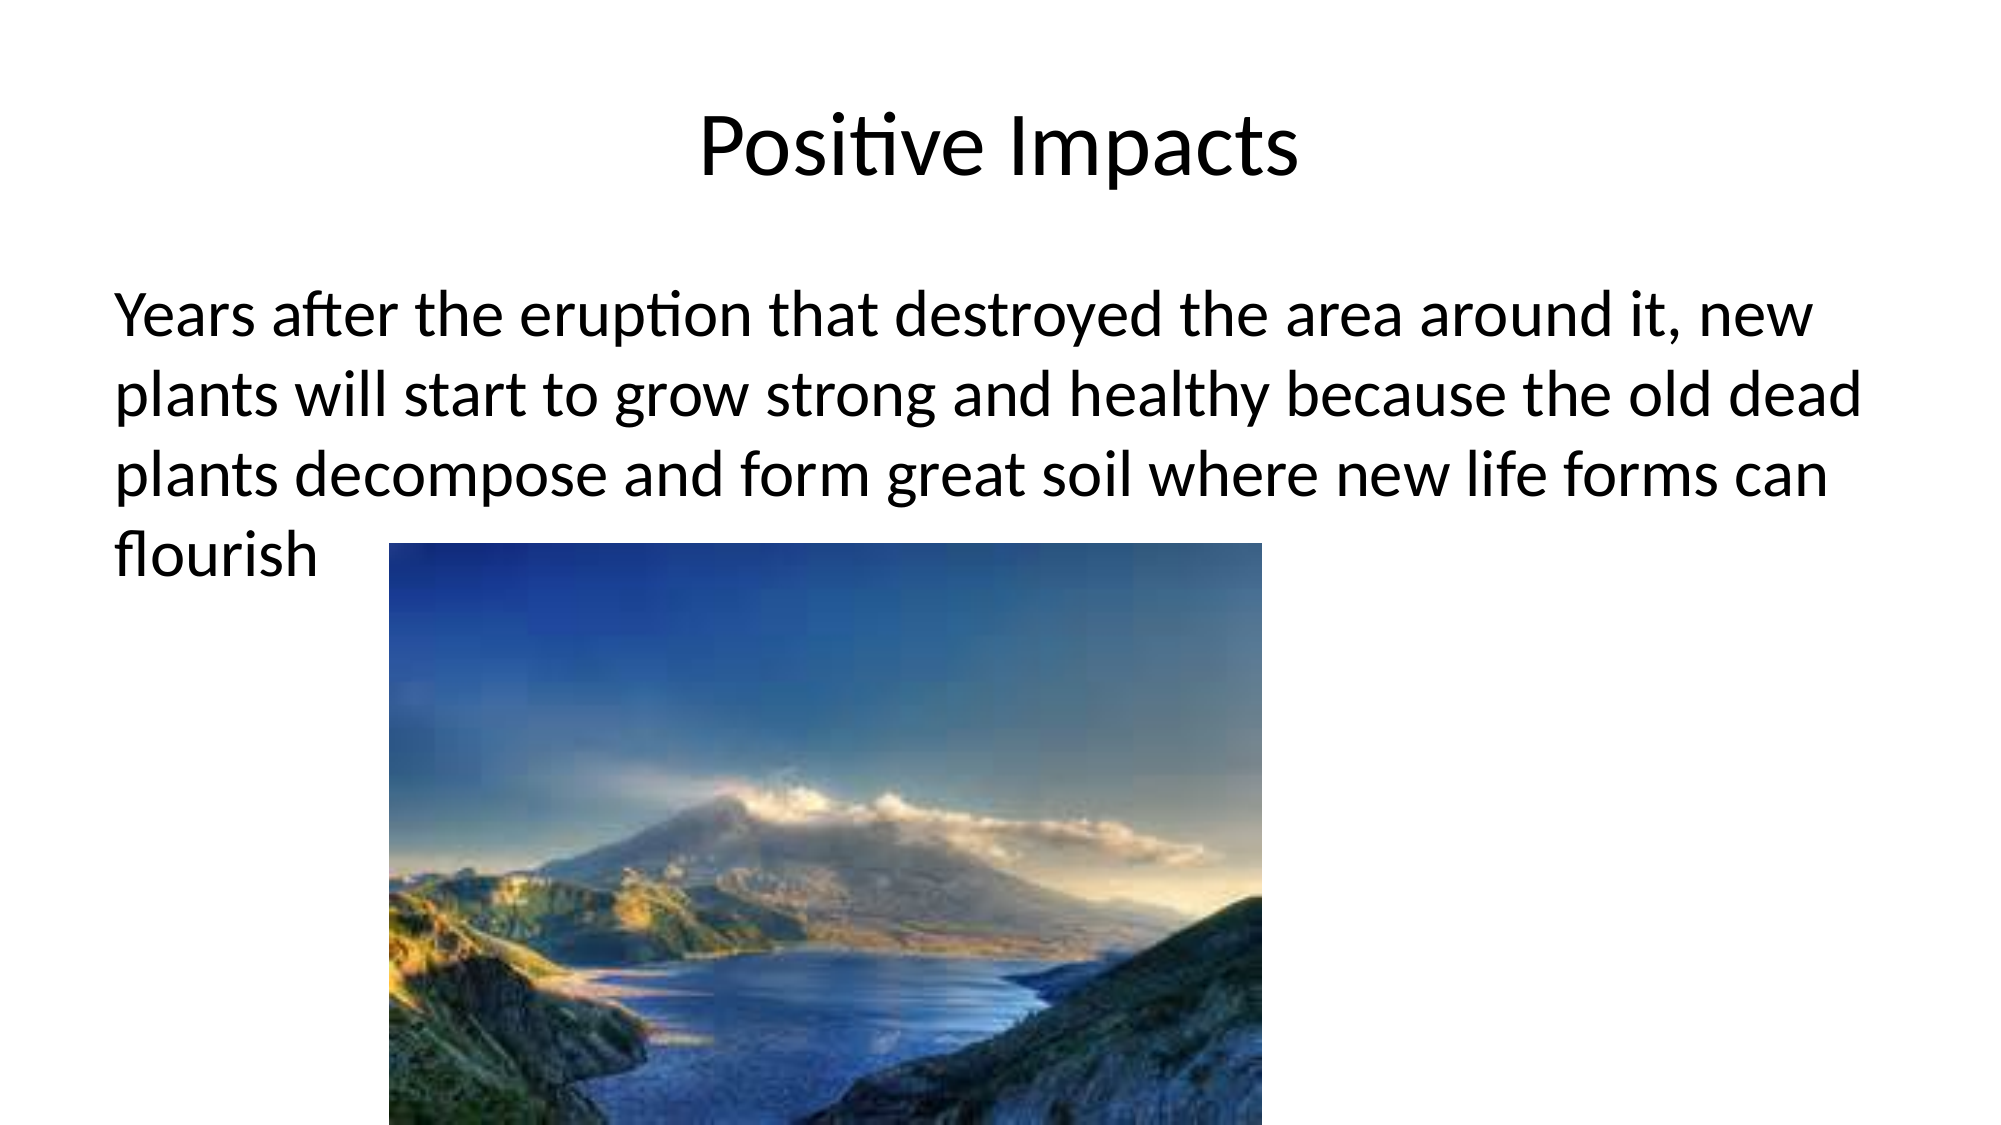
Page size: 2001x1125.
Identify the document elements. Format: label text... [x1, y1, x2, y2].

picture [388, 542, 1263, 1125]
list Years after the eruption that destroyed the area around it, new plants will start to grow strong and healthy because the old dead plants decompose and form great soil where new life forms can flourish [99, 262, 1900, 1005]
title Positive Impacts [99, 45, 1900, 233]
